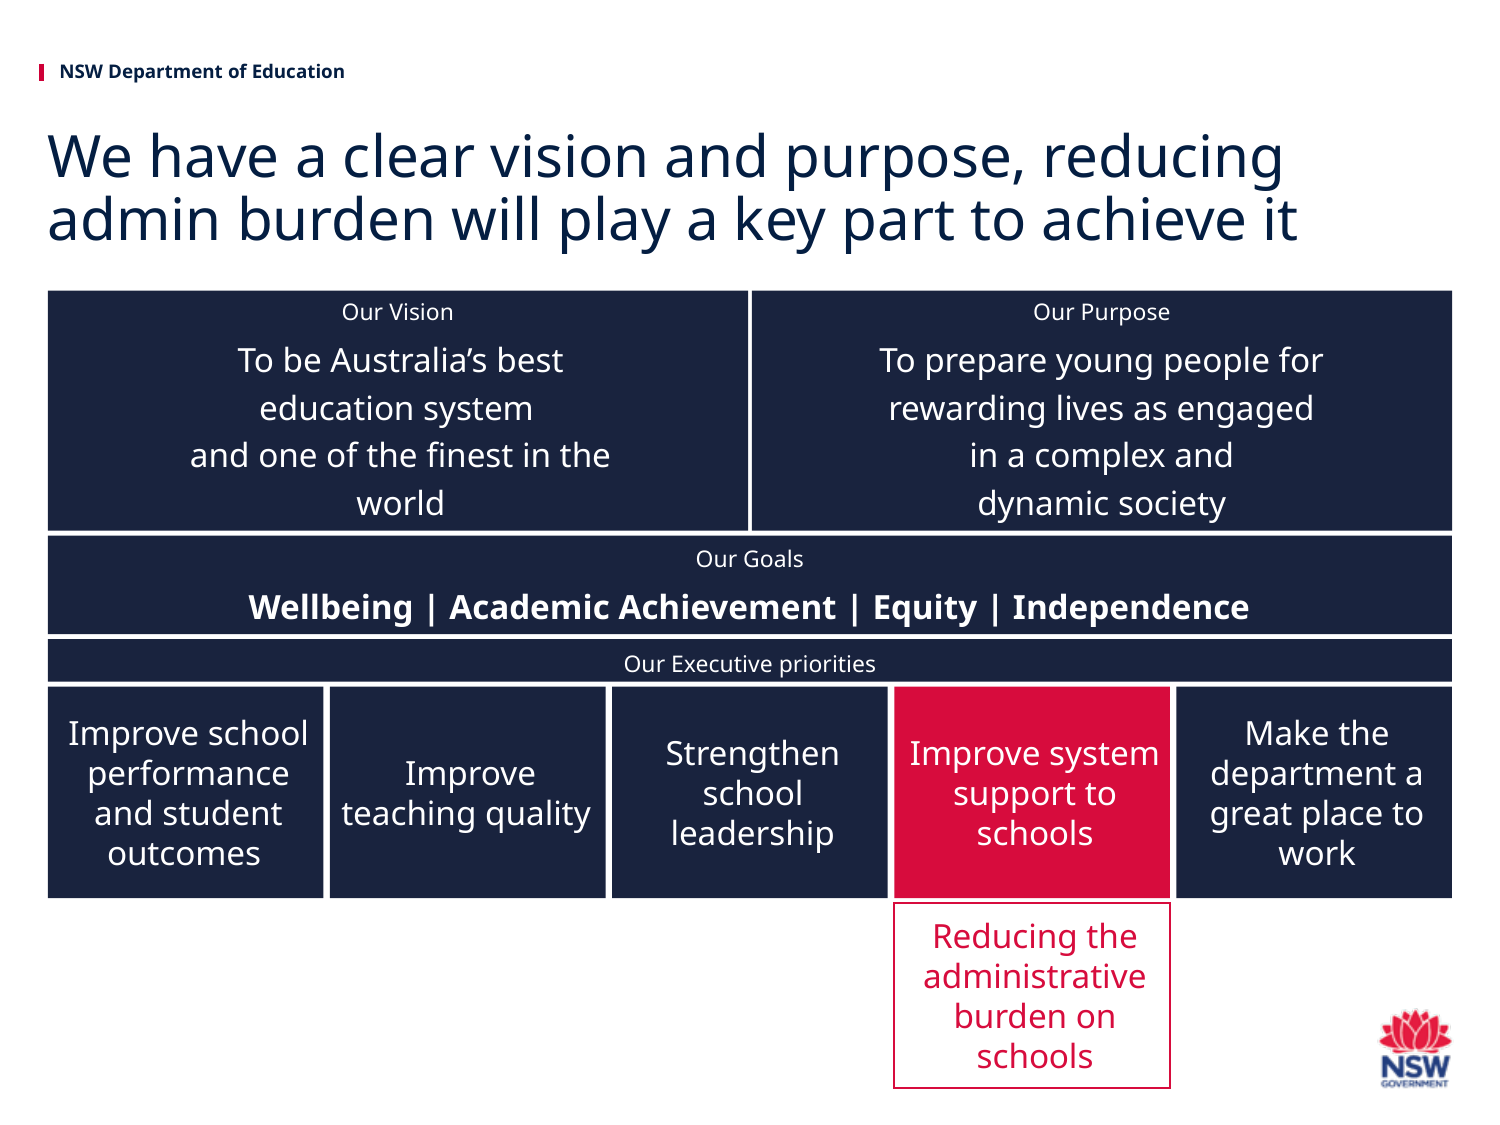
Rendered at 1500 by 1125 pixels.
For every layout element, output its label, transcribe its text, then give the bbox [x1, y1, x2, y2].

picture [1375, 1004, 1457, 1093]
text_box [47, 686, 1453, 899]
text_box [751, 284, 1453, 531]
list Our Vision To be Australia’s best education system and one of the finest in the world [139, 284, 657, 531]
text_box [47, 290, 139, 531]
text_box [47, 531, 1453, 638]
text_box [657, 290, 749, 531]
text_box Our Executive priorities to achieve this [47, 46, 1452, 90]
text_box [47, 639, 1453, 682]
text_box Reducing the administrative burden on schools [893, 902, 1171, 1089]
text_box We have a clear vision and purpose, reducing admin burden will play a key part to achieve it [47, 118, 1452, 262]
